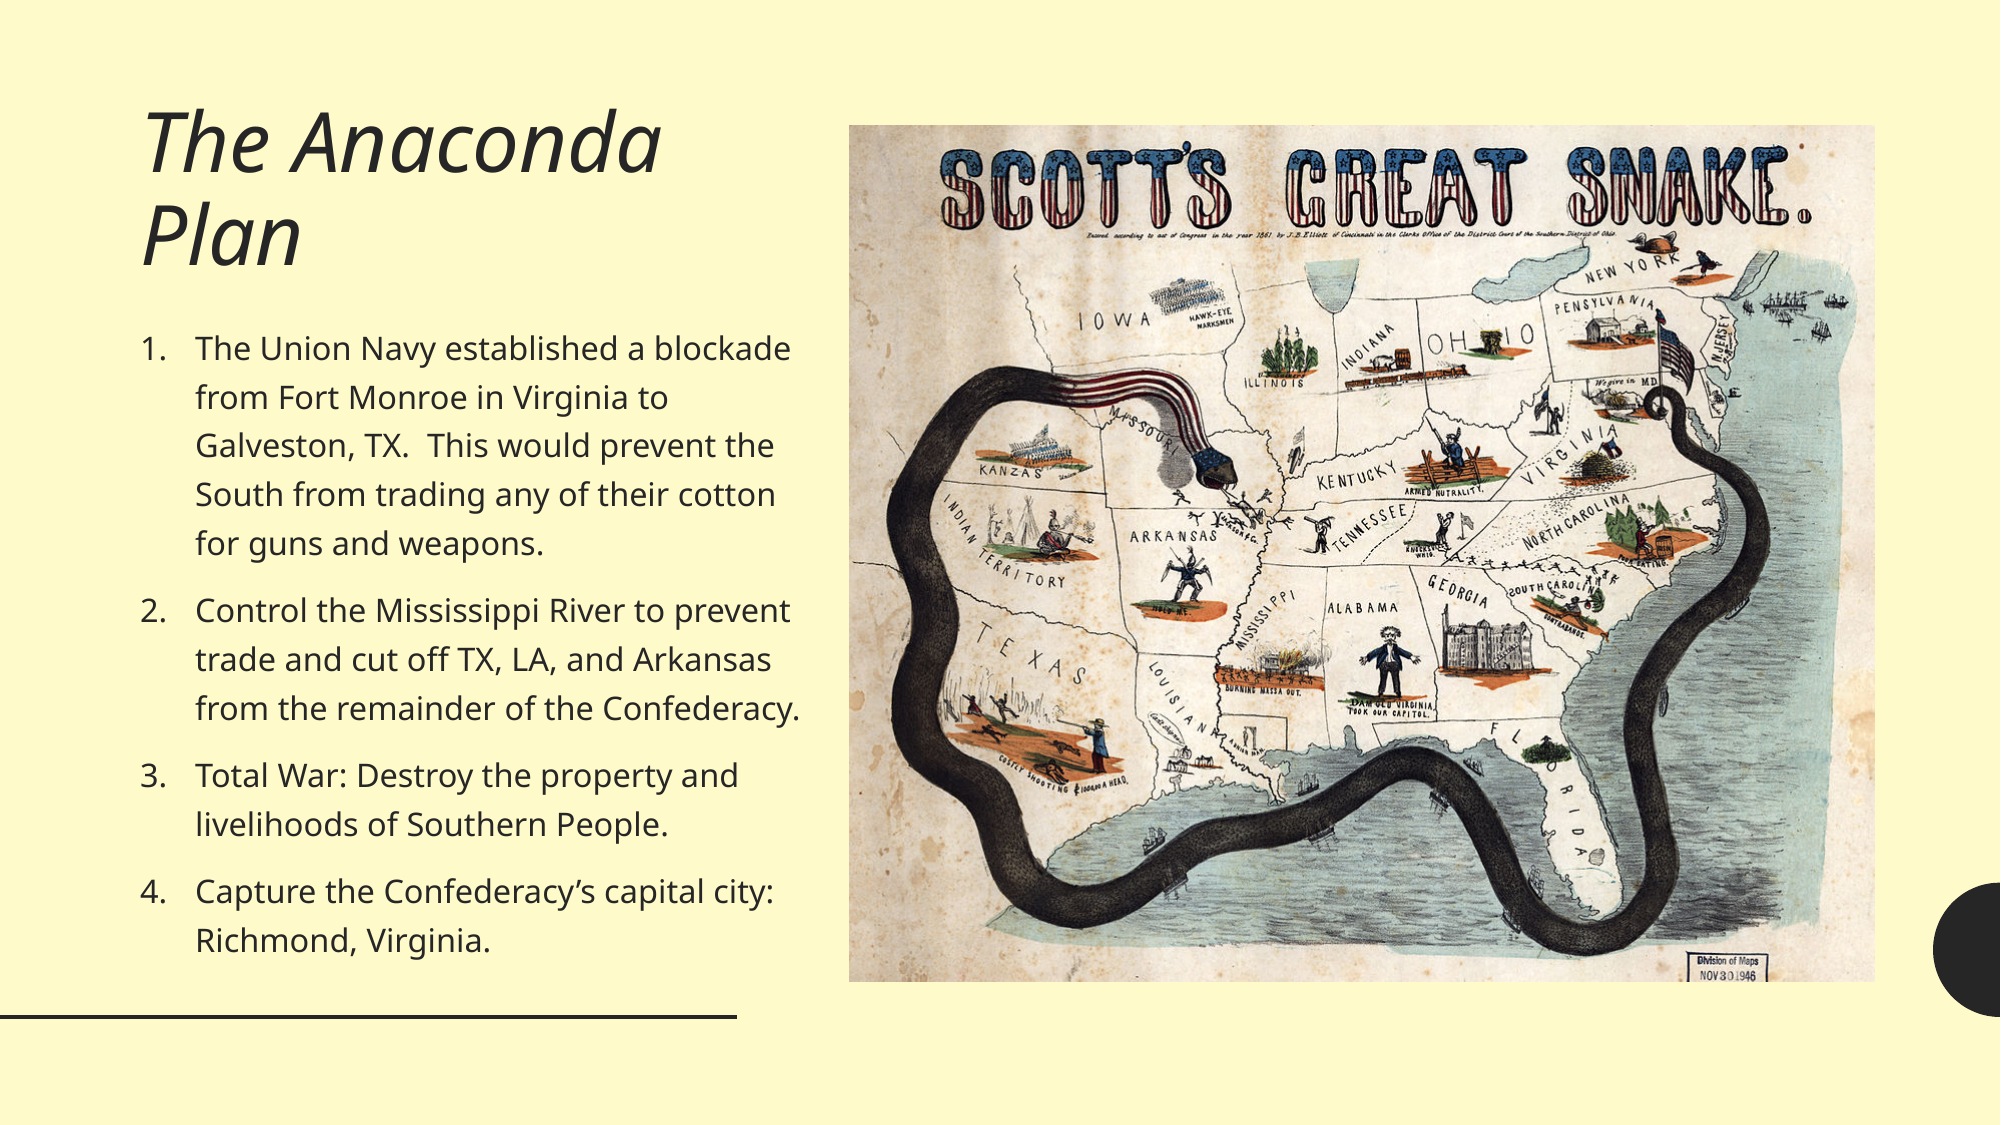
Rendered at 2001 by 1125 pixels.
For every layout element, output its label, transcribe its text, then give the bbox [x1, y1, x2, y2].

title The Anaconda Plan [125, 91, 755, 310]
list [849, 125, 1875, 982]
list The Union Navy established a blockade from Fort Monroe in Virginia to Galveston, TX. This would prevent the South from trading any of their cotton for guns and weapons. Control the Mississippi River to prevent trade and cut off TX, LA, and Arkansas from the remainder of the Confederacy. Total War: Destroy the property and livelihoods of Southern People. Capture the Confederacy’s capital city: Richmond, Virginia. [125, 310, 822, 1010]
